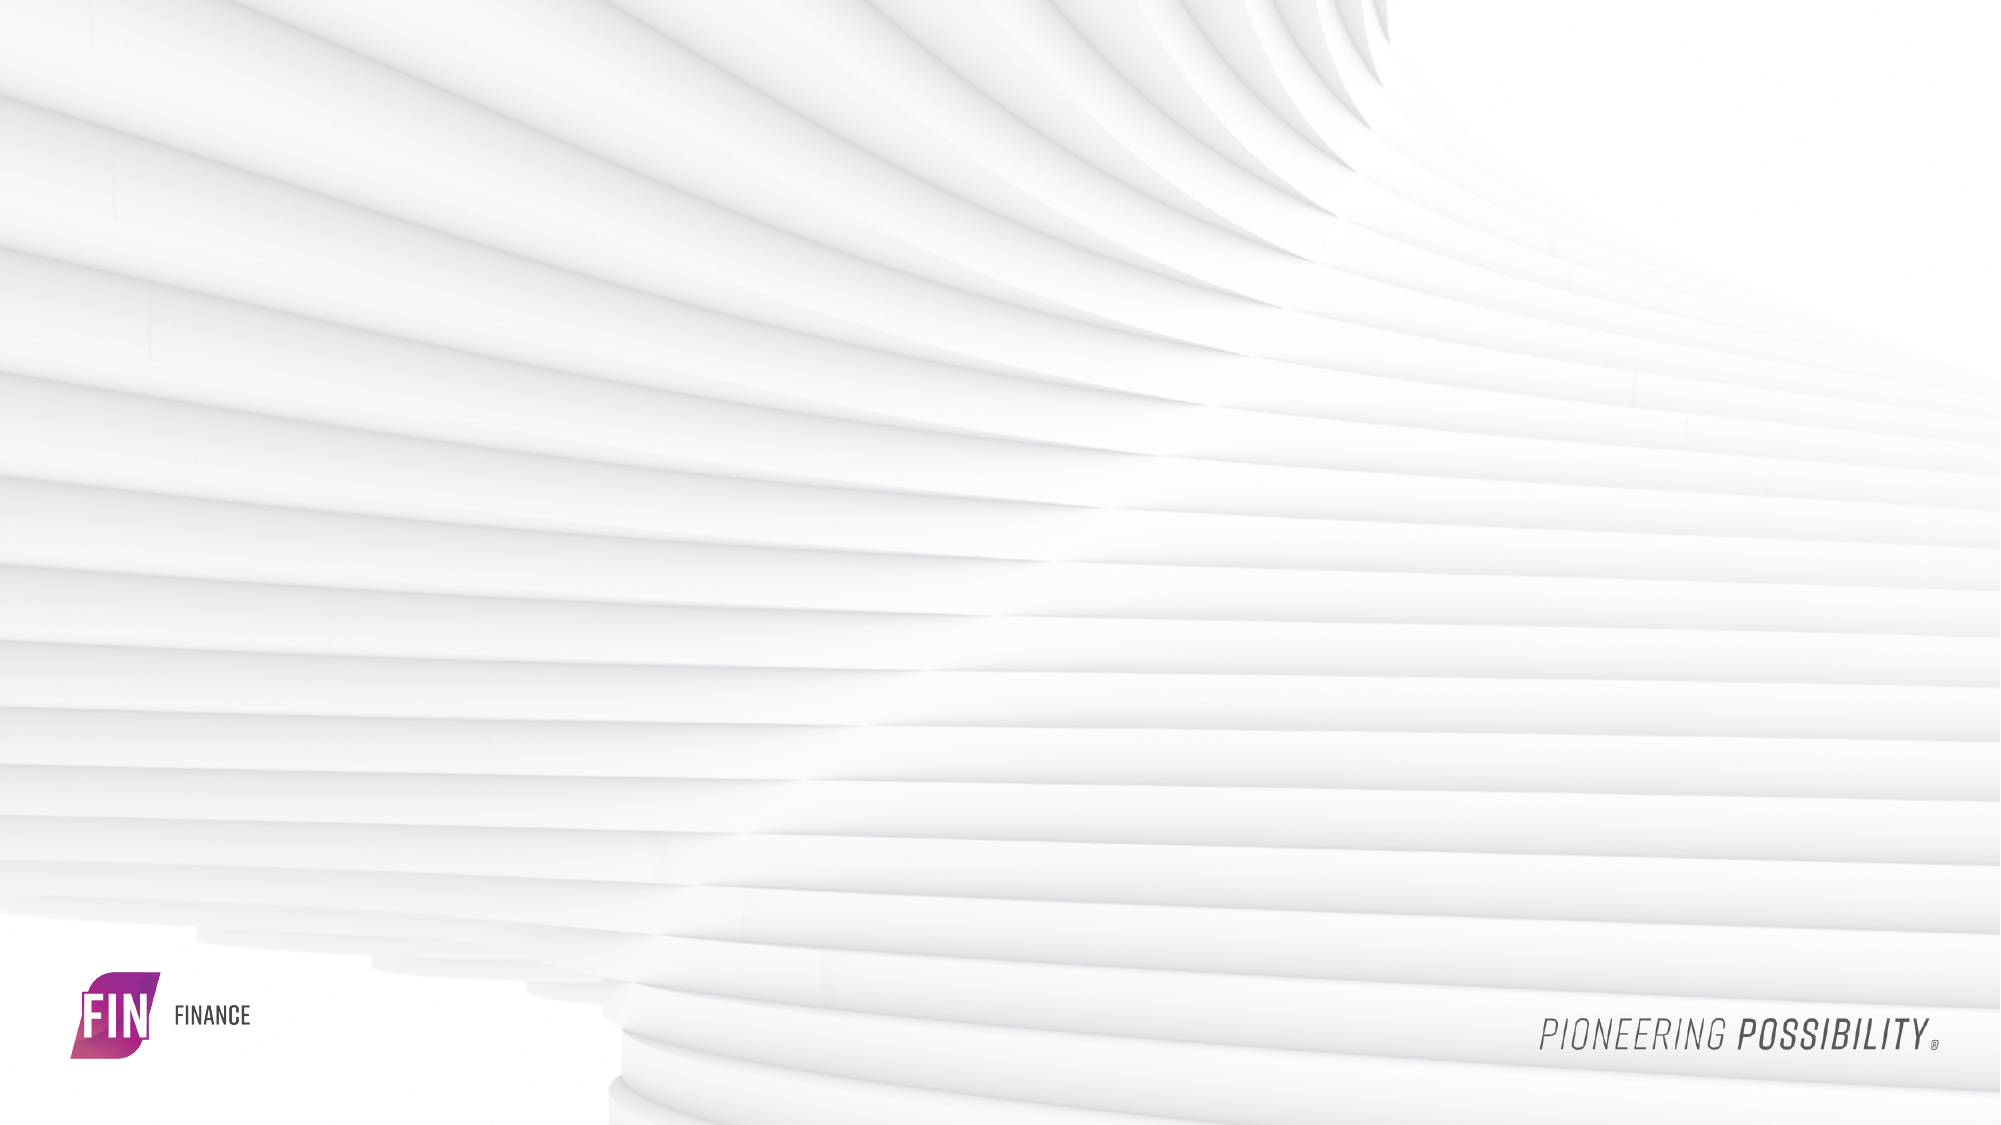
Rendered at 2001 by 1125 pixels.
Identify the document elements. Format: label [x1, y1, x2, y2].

picture [0, 972, 2000, 1125]
